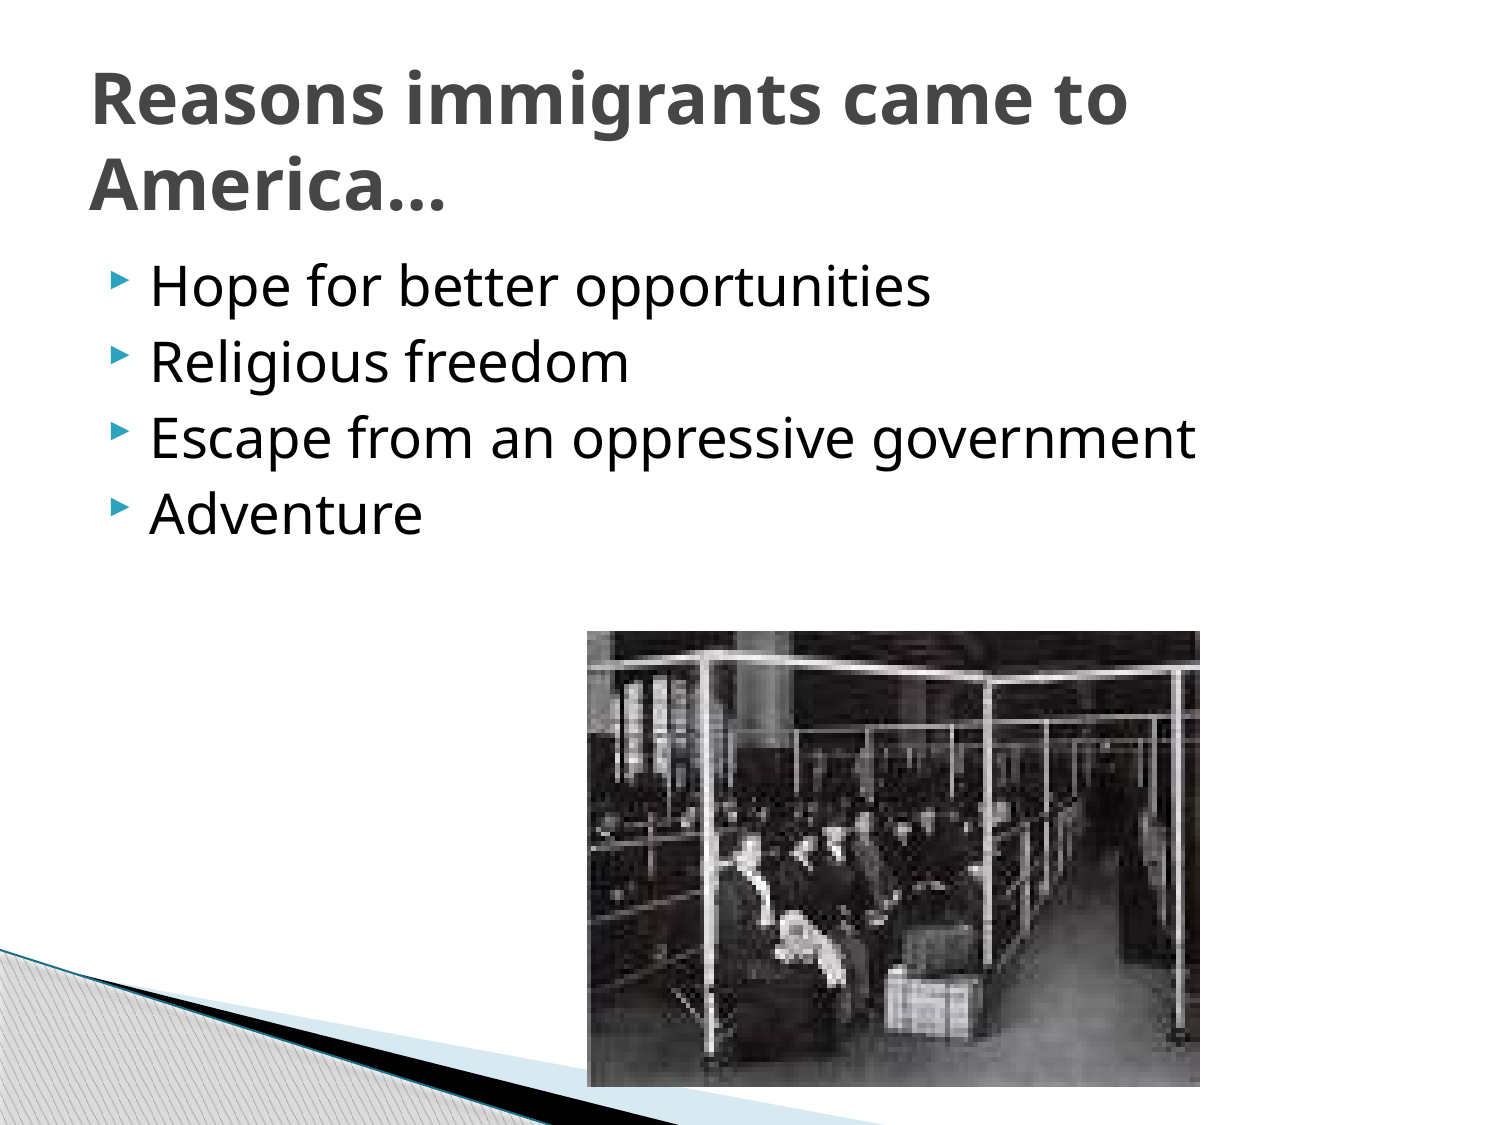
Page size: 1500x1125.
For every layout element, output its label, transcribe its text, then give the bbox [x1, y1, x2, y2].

list Hope for better opportunities Religious freedom Escape from an oppressive government Adventure [75, 243, 1425, 986]
picture [587, 630, 1201, 1087]
title Reasons immigrants came to America… [75, 45, 1425, 233]
